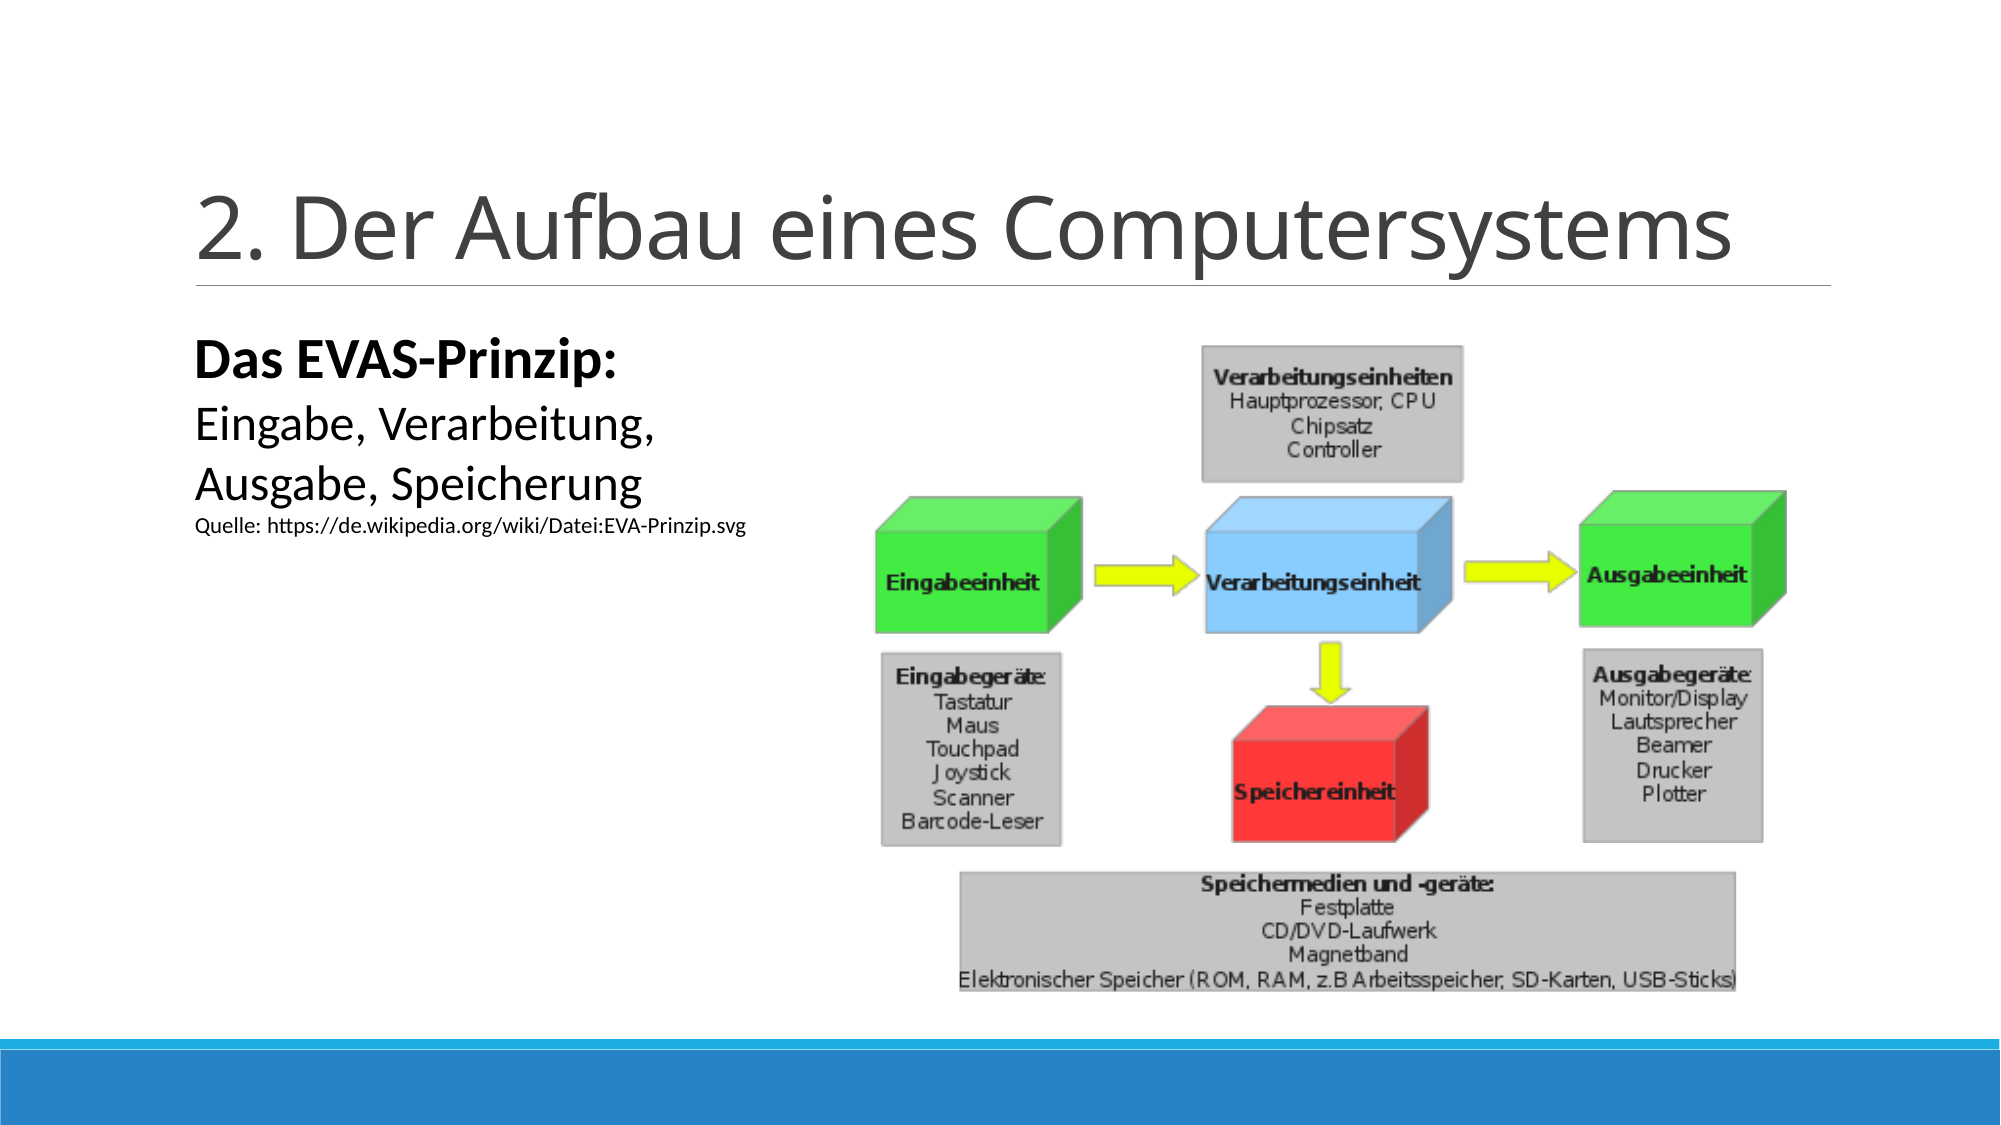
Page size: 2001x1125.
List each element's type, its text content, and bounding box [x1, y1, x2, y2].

text_box Das EVAS-Prinzip: Eingabe, Verarbeitung, Ausgabe, Speicherung Quelle: https://de.wikipedia.org/wiki/Datei:EVA-Prinzip.svg [180, 313, 827, 546]
title 2. Der Aufbau eines Computersystems [180, 47, 1830, 285]
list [829, 312, 1831, 1021]
